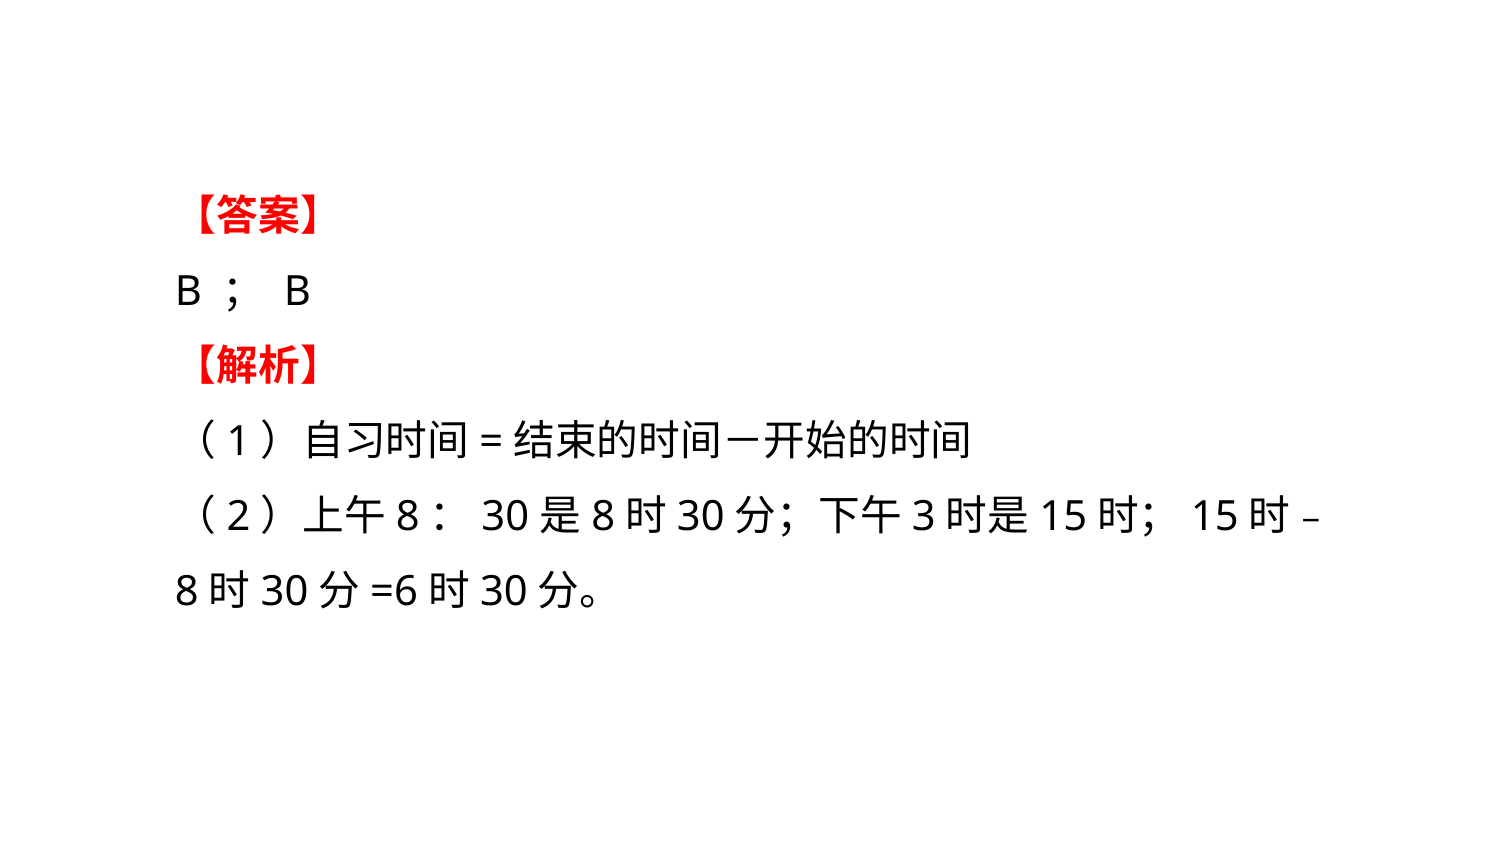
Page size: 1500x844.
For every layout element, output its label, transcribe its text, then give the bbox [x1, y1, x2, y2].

text_box 【答案】 B ； B 【解析】 （1）自习时间=结束的时间－开始的时间 （2）上午8：30是8时30分；下午3时是15时；15时﹣8时30分=6时30分。 [160, 156, 1359, 621]
